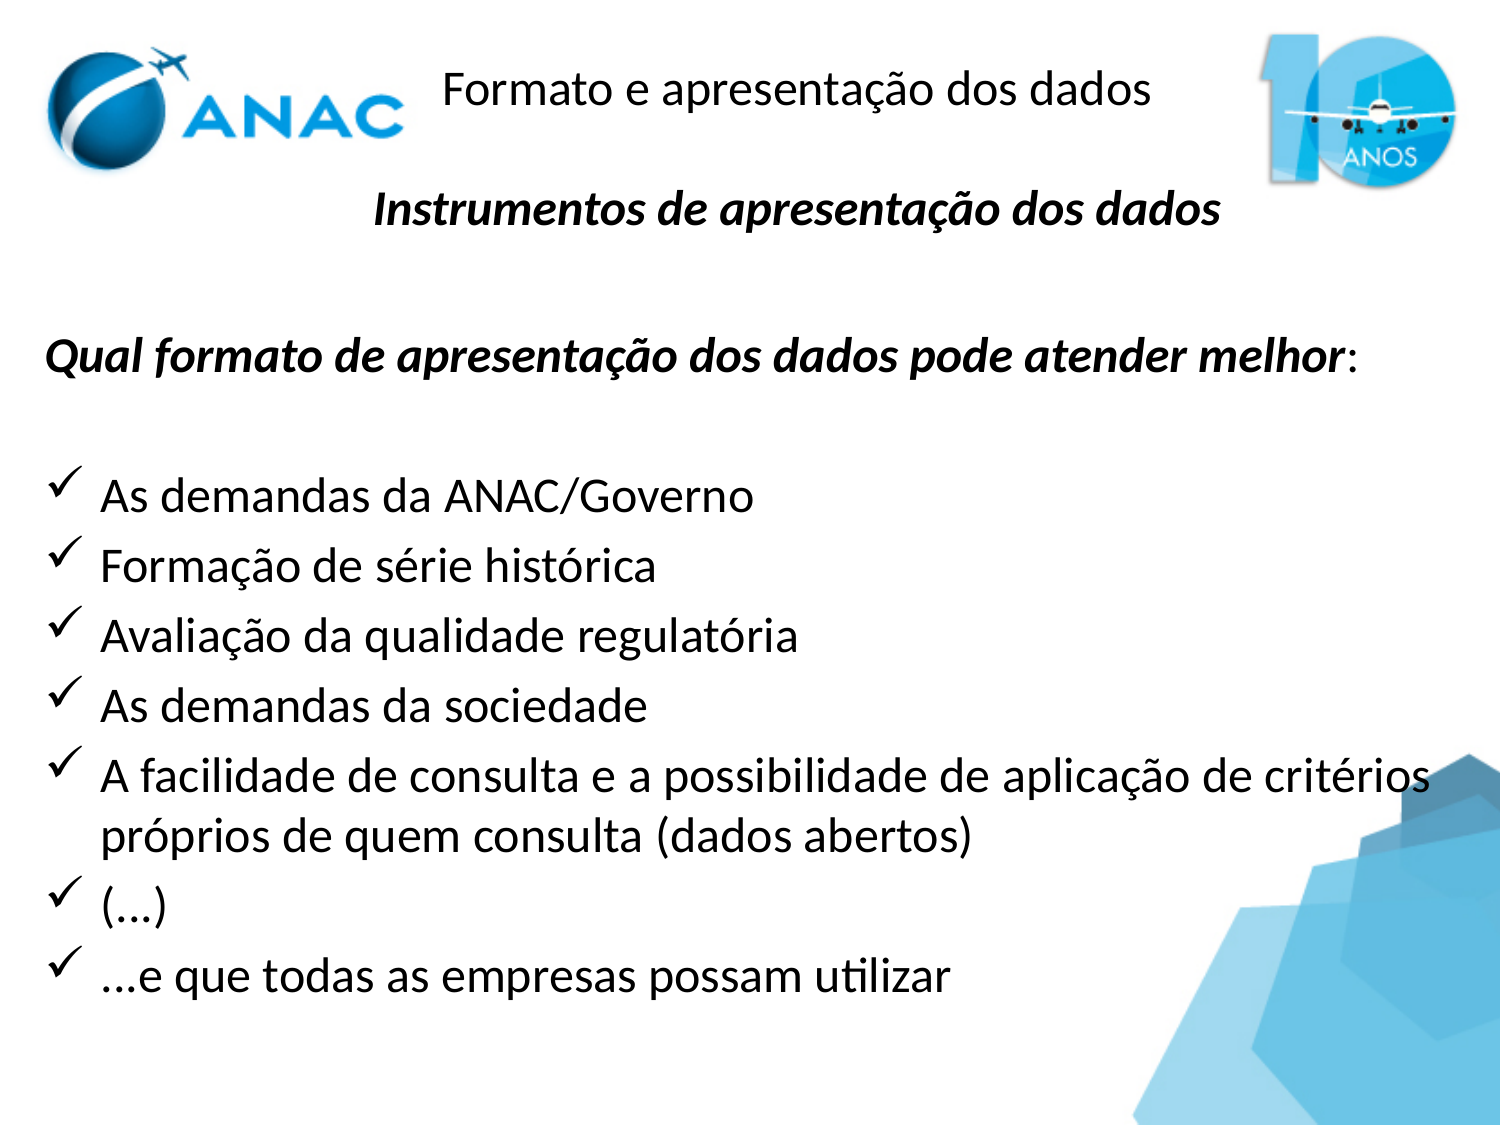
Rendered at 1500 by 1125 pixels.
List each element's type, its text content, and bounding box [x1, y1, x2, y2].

picture [0, 0, 1500, 1125]
text_box Formato e apresentação dos dados Instrumentos de apresentação dos dados [348, 48, 1247, 303]
list Qual formato de apresentação dos dados pode atender melhor: As demandas da ANAC/Governo Formação de série histórica Avaliação da qualidade regulatória As demandas da sociedade A facilidade de consulta e a possibilidade de aplicação de critérios próprios de quem consulta (dados abertos) (...) ...e que todas as empresas possam utilizar [29, 255, 1459, 1005]
